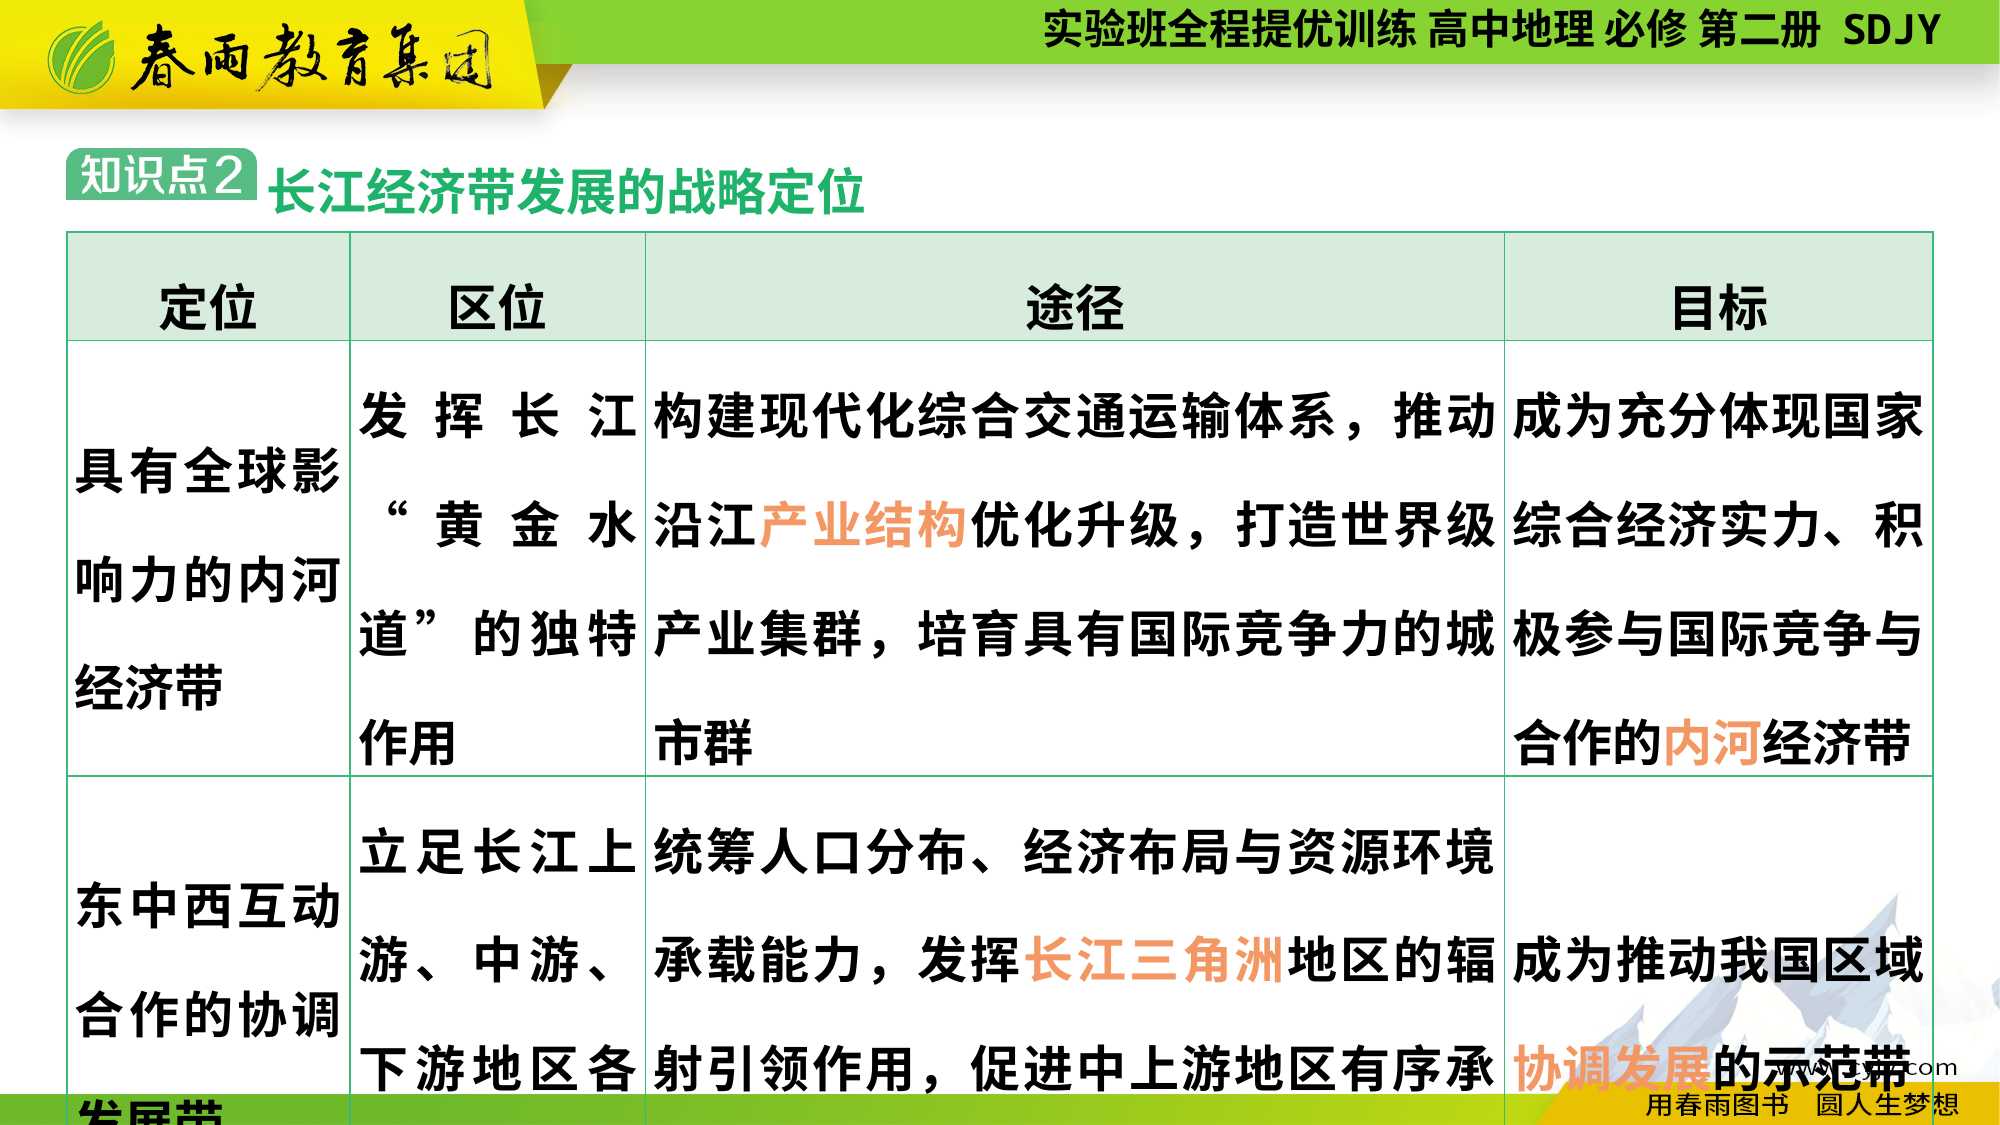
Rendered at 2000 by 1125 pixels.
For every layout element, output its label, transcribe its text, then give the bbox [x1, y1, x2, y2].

table_cell 具有全球影响力的内河经济带 [68, 341, 349, 775]
table_header 途径 [646, 233, 1504, 340]
picture [0, 0, 2000, 1125]
table_cell 构建现代化综合交通运输体系，推动沿江产业结构优化升级，打造世界级产业集群，培育具有国际竞争力的城市群 [646, 341, 1504, 775]
table_cell 统筹人口分布、经济布局与资源环境承载能力，发挥长江三角洲地区的辐射引领作用，促进中上游地区有序承接产业转移 [646, 777, 1504, 1125]
table_cell 成为推动我国区域协调发展的示范带 [1505, 777, 1932, 1125]
table_header 区位 [351, 233, 645, 340]
table_cell 东中西互动合作的协调发展带 [68, 777, 349, 1125]
table_cell 发挥长江“黄金水道”的独特作用 [351, 341, 645, 775]
table_cell 成为充分体现国家综合经济实力、积极参与国际竞争与合作的内河经济带 [1505, 341, 1932, 775]
list 长江经济带发展的战略定位 [59, 122, 1944, 229]
table_header 目标 [1505, 233, 1932, 340]
table_header 定位 [68, 233, 349, 340]
table_cell 立足长江上游、中游、下游地区各自优势 [351, 777, 645, 1125]
